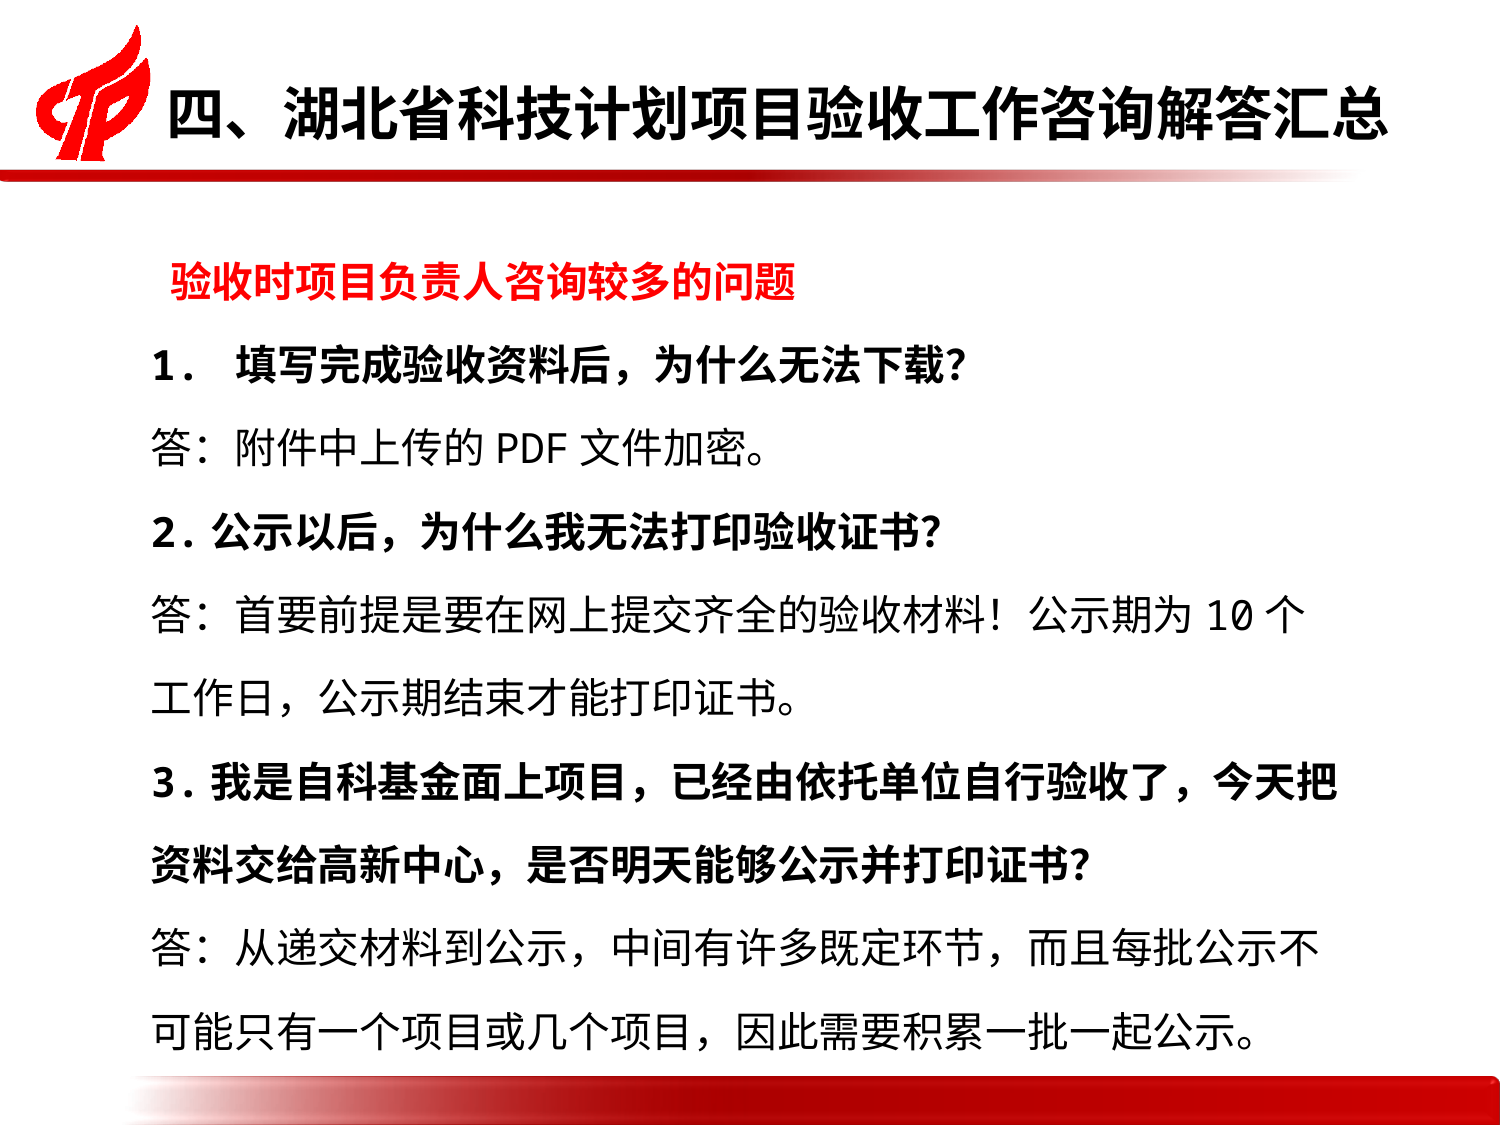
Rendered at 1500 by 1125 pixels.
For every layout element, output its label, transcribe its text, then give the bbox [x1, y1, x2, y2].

picture [11, 23, 164, 165]
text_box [0, 1074, 1500, 1125]
text_box 验收时项目负责人咨询较多的问题 1. 填写完成验收资料后，为什么无法下载？ 答：附件中上传的PDF文件加密。 2.公示以后，为什么我无法打印验收证书？ 答：首要前提是要在网上提交齐全的验收材料！公示期为10个工作日，公示期结束才能打印证书。 3.我是自科基金面上项目，已经由依托单位自行验收了，今天把资料交给高新中心，是否明天能够公示并打印证书？ 答：从递交材料到公示，中间有许多既定环节，而且每批公示不可能只有一个项目或几个项目，因此需要积累一批一起公示。 [136, 223, 1355, 1074]
text_box 四、湖北省科技计划项目验收工作咨询解答汇总 [164, 69, 1445, 163]
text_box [0, 169, 1498, 182]
